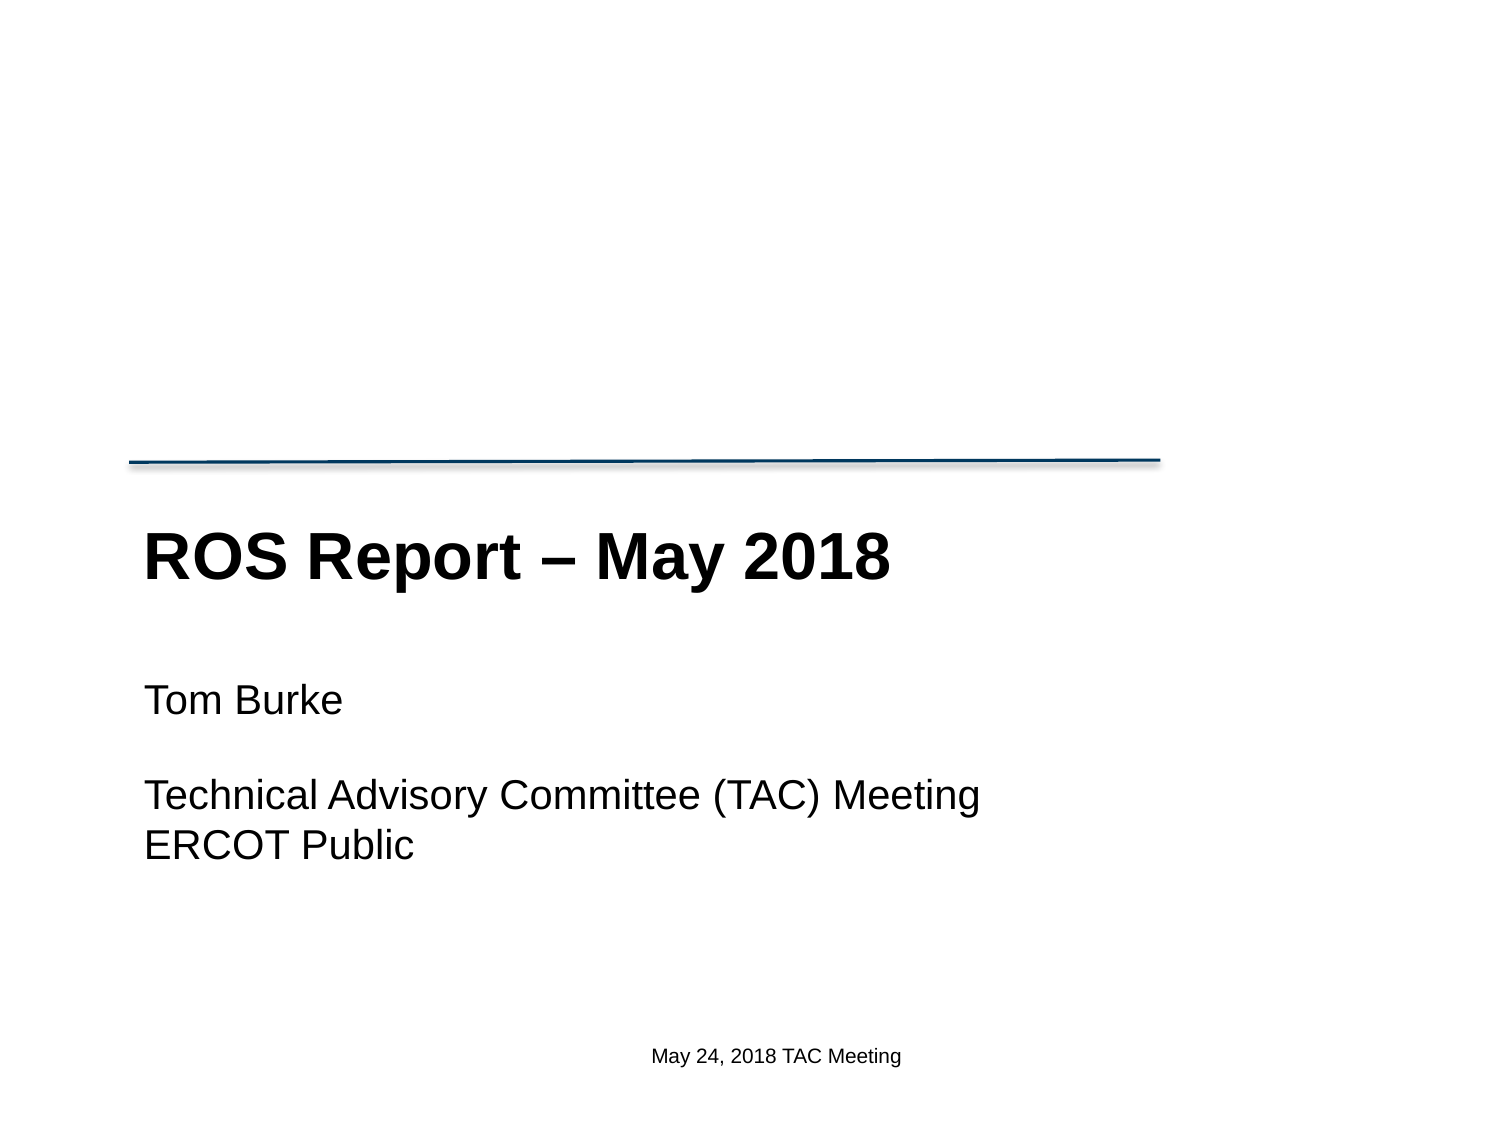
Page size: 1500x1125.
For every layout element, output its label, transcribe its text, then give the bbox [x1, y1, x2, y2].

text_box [128, 459, 1367, 890]
footer May 24, 2018 TAC Meeting [99, 1025, 1453, 1085]
